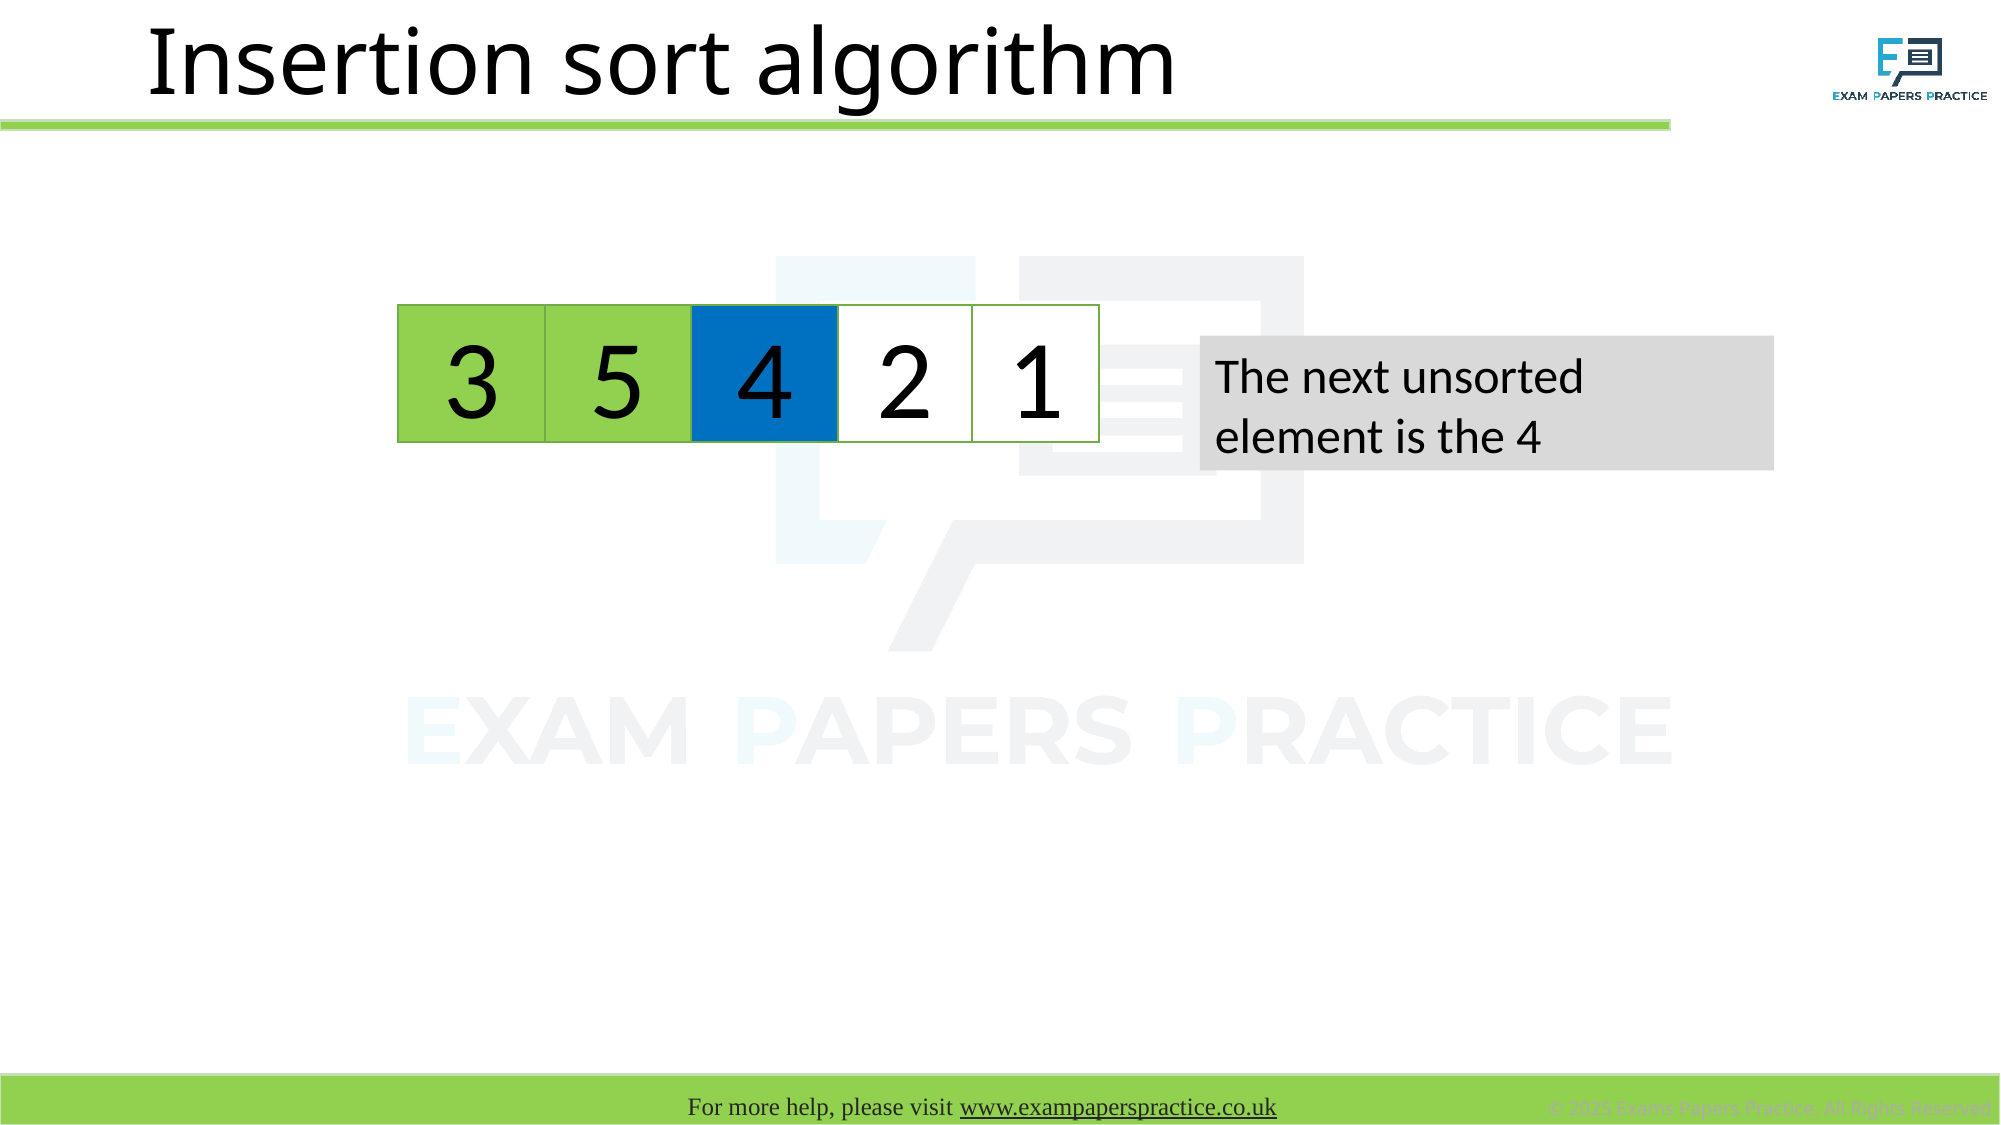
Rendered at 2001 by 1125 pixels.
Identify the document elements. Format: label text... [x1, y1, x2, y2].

text_box 2 [837, 304, 971, 443]
text_box 4 [690, 304, 837, 443]
title Insertion sort algorithm [132, 0, 1200, 162]
text_box 1 [971, 304, 1100, 443]
text_box 3 [397, 304, 546, 443]
text_box 5 [546, 304, 690, 443]
text_box The next unsorted element is the 4 [1199, 335, 1775, 471]
